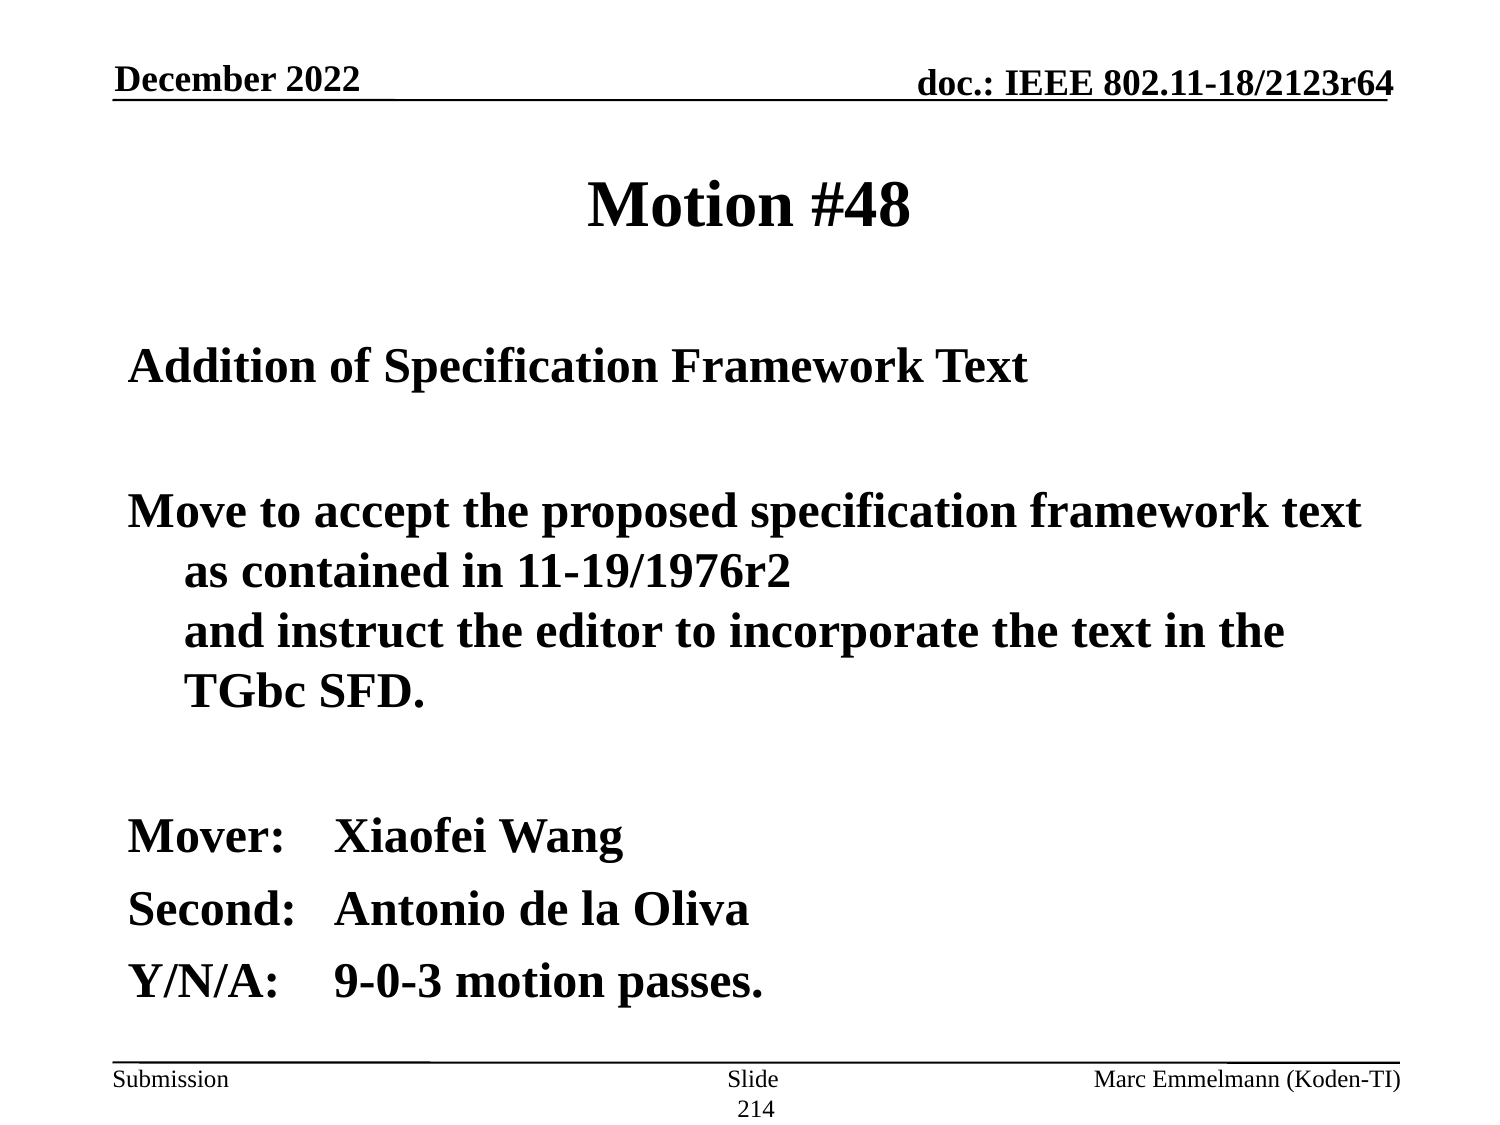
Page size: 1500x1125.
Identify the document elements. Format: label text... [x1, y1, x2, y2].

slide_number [114, 54, 423, 100]
slide_number Slide 214 [712, 1061, 800, 1123]
title Motion #48 [112, 112, 1388, 288]
footer Marc Emmelmann (Koden-TI) [878, 1061, 1402, 1093]
list Addition of Specification Framework Text Move to accept the proposed specification framework text as contained in 11-19/1976r2 and instruct the editor to incorporate the text in the TGbc SFD. Mover: Xiaofei Wang Second: Antonio de la Oliva Y/N/A: 9-0-3 motion passes. [112, 324, 1388, 1000]
